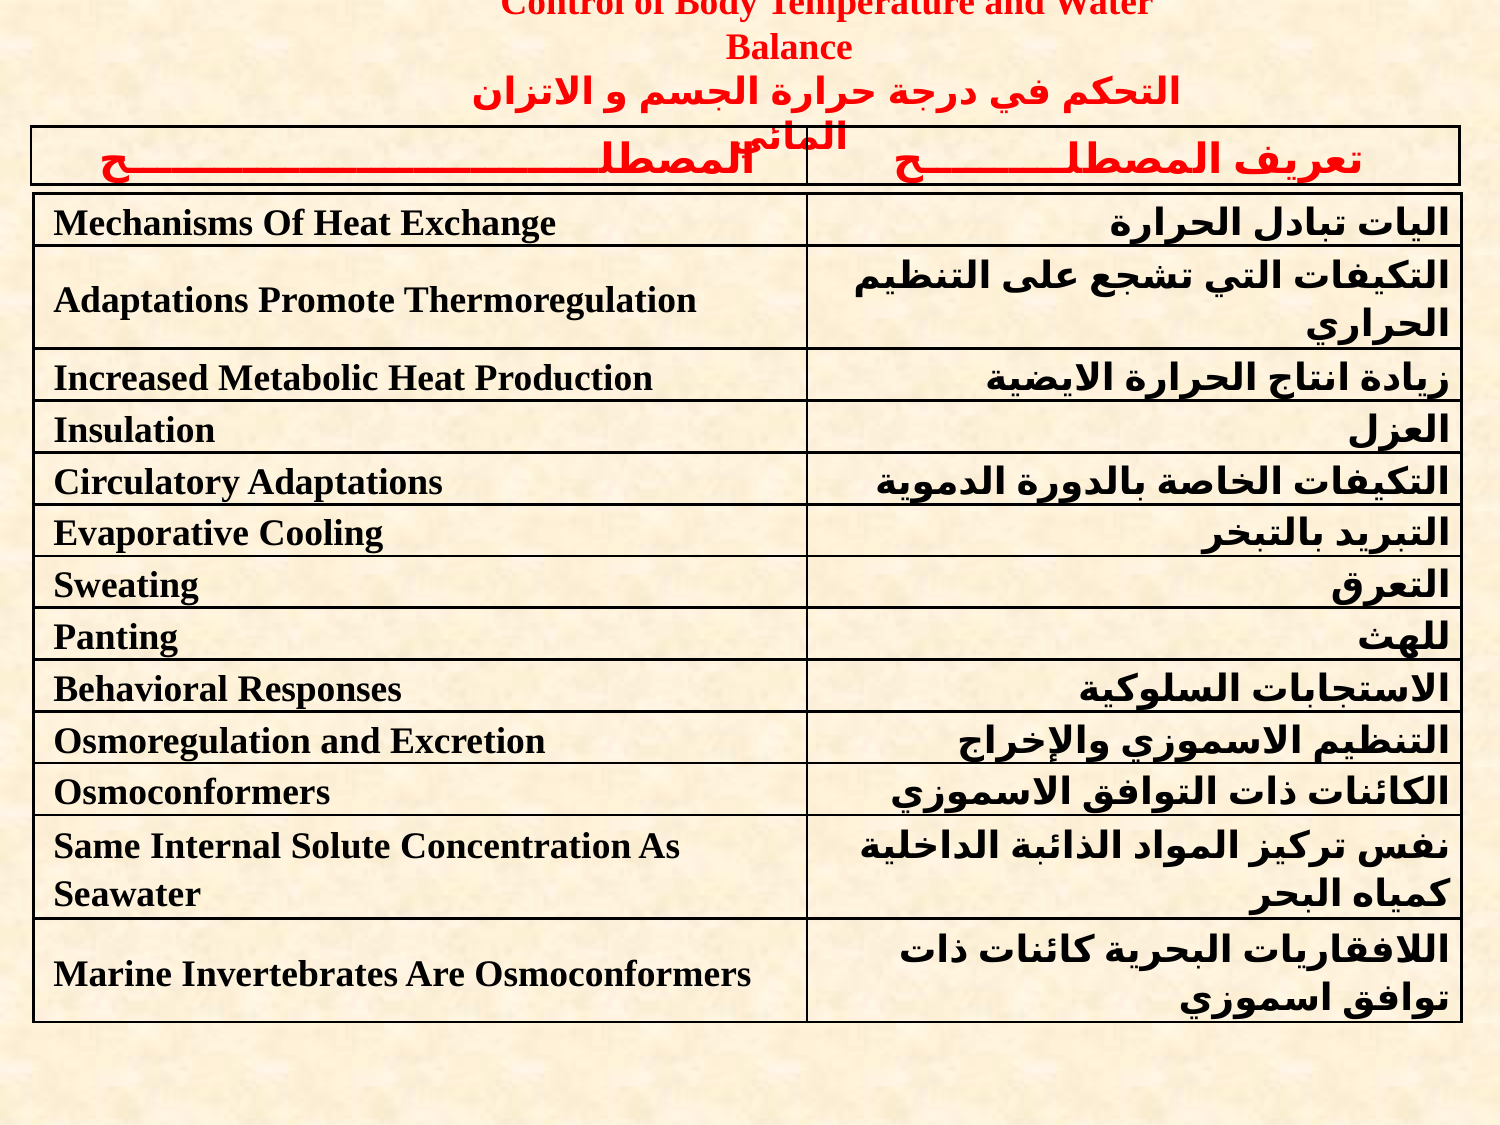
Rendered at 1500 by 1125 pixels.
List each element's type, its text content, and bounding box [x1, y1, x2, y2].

table_cell زيادة انتاج الحرارة الايضية [808, 350, 1460, 399]
table_cell Adaptations Promote Thermoregulation [35, 247, 806, 347]
table_cell Osmoregulation and Excretion [35, 713, 806, 762]
table_cell الكائنات ذات التوافق الاسموزي [808, 764, 1460, 814]
table_cell العزل [808, 402, 1460, 451]
table_cell التكيفات الخاصة بالدورة الدموية [808, 454, 1460, 503]
table_cell للهث [808, 609, 1460, 658]
table_cell التعرق [808, 557, 1460, 606]
table_cell Evaporative Cooling [35, 506, 806, 555]
table_cell Increased Metabolic Heat Production [35, 350, 806, 399]
table_header Mechanisms Of Heat Exchange [35, 195, 806, 244]
table_cell Insulation [35, 402, 806, 451]
table_cell Sweating [35, 557, 806, 606]
table_header تعريف المصطلــــــــــح [808, 128, 1458, 183]
table_header اليات تبادل الحرارة [808, 195, 1460, 244]
table_cell Panting [35, 609, 806, 658]
table_cell Behavioral Responses [35, 661, 806, 710]
table_cell التكيفات التي تشجع على التنظيم الحراري [808, 247, 1460, 347]
table_cell نفس تركيز المواد الذائبة الداخلية كمياه البحر [808, 816, 1460, 917]
table_cell Circulatory Adaptations [35, 454, 806, 503]
table_cell الاستجابات السلوكية [808, 661, 1460, 710]
table_cell التبريد بالتبخر [808, 506, 1460, 555]
table_cell Marine Invertebrates Are Osmoconformers [35, 920, 806, 1021]
table_cell Same Internal Solute Concentration As Seawater [35, 816, 806, 917]
table_cell Osmoconformers [35, 764, 806, 814]
text_box Control of Body Temperature and Water Balance التحكم في درجة حرارة الجسم و الاتزان المائي [355, 15, 1224, 120]
table_cell التنظيم الاسموزي والإخراج [808, 713, 1460, 762]
picture [0, 0, 1500, 1125]
table_header المصطلـــــــــــــــــــــــــــــــــح [32, 128, 806, 183]
table_cell اللافقاريات البحرية كائنات ذات توافق اسموزي [808, 920, 1460, 1021]
